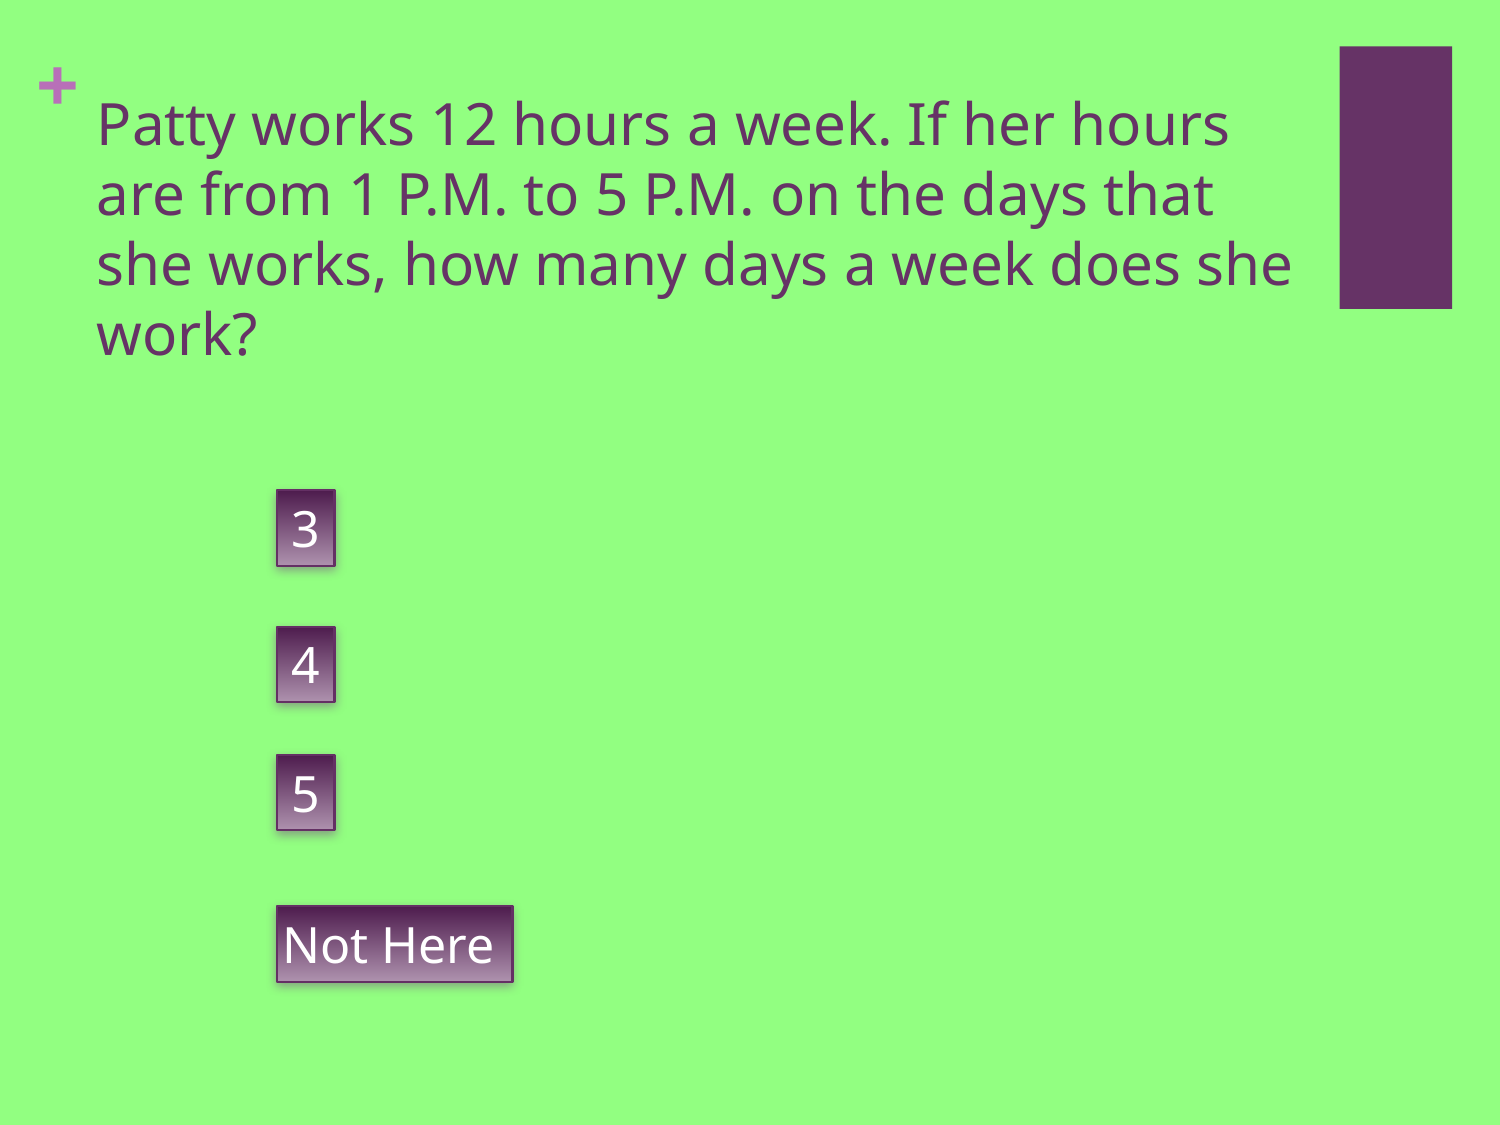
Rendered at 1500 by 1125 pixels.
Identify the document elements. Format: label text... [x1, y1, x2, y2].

text_box Not Here [267, 906, 523, 981]
text_box 3 [276, 490, 335, 566]
title Patty works 12 hours a week. If her hours are from 1 P.M. to 5 P.M. on the days that she works, how many days a week does she work? [81, 79, 1322, 263]
text_box 4 [276, 626, 335, 702]
text_box 5 [276, 754, 335, 830]
